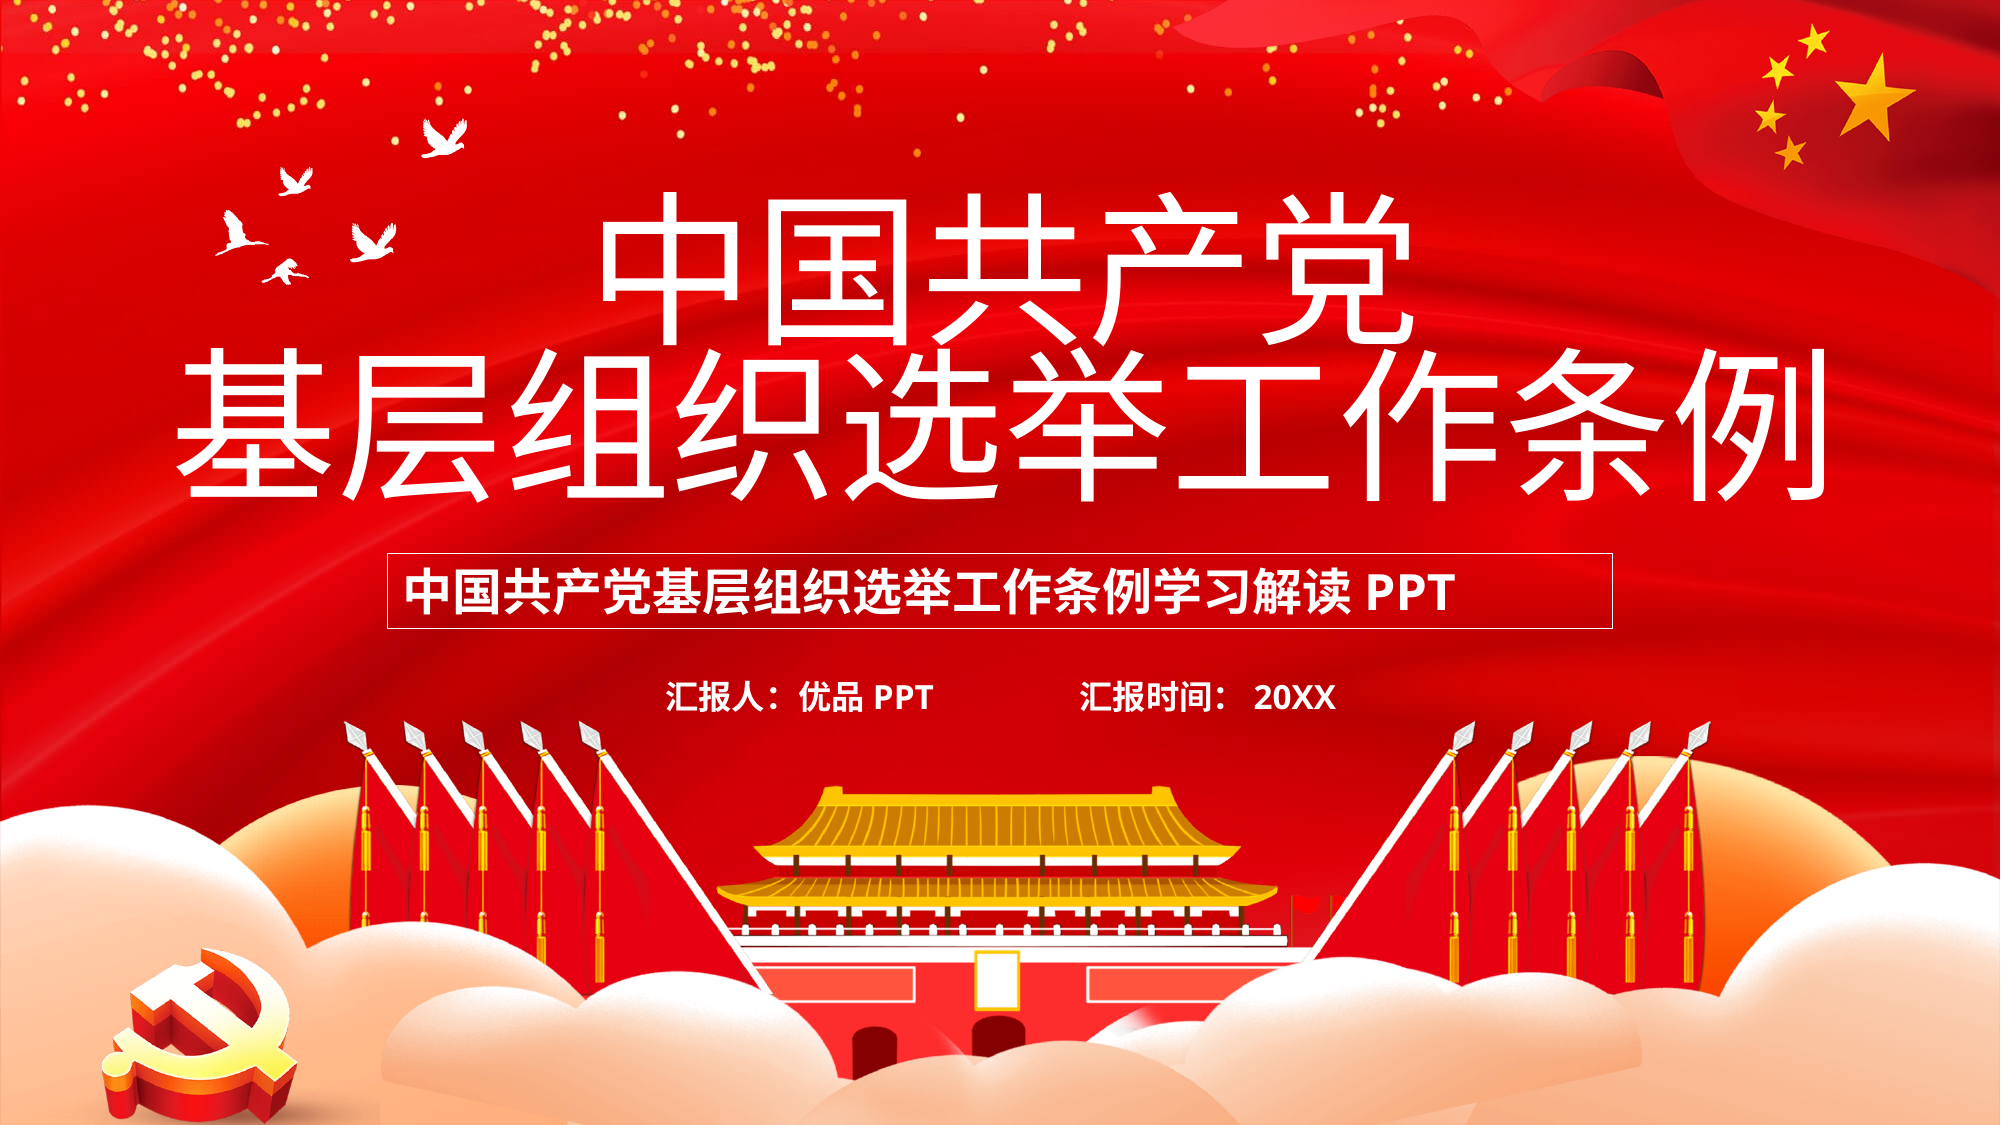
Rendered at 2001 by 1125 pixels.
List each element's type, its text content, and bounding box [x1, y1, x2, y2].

picture [0, 0, 2000, 1125]
text_box 中国共产党基层组织选举工作条例学习解读PPT [387, 553, 1613, 629]
text_box 汇报人：优品PPT [650, 668, 949, 719]
text_box 汇报时间：20XX [1064, 668, 1352, 719]
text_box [1713, 756, 1970, 804]
text_box 中国共产党 基层组织选举工作条例 [156, 201, 1854, 529]
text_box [340, 719, 1713, 804]
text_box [122, 756, 340, 804]
